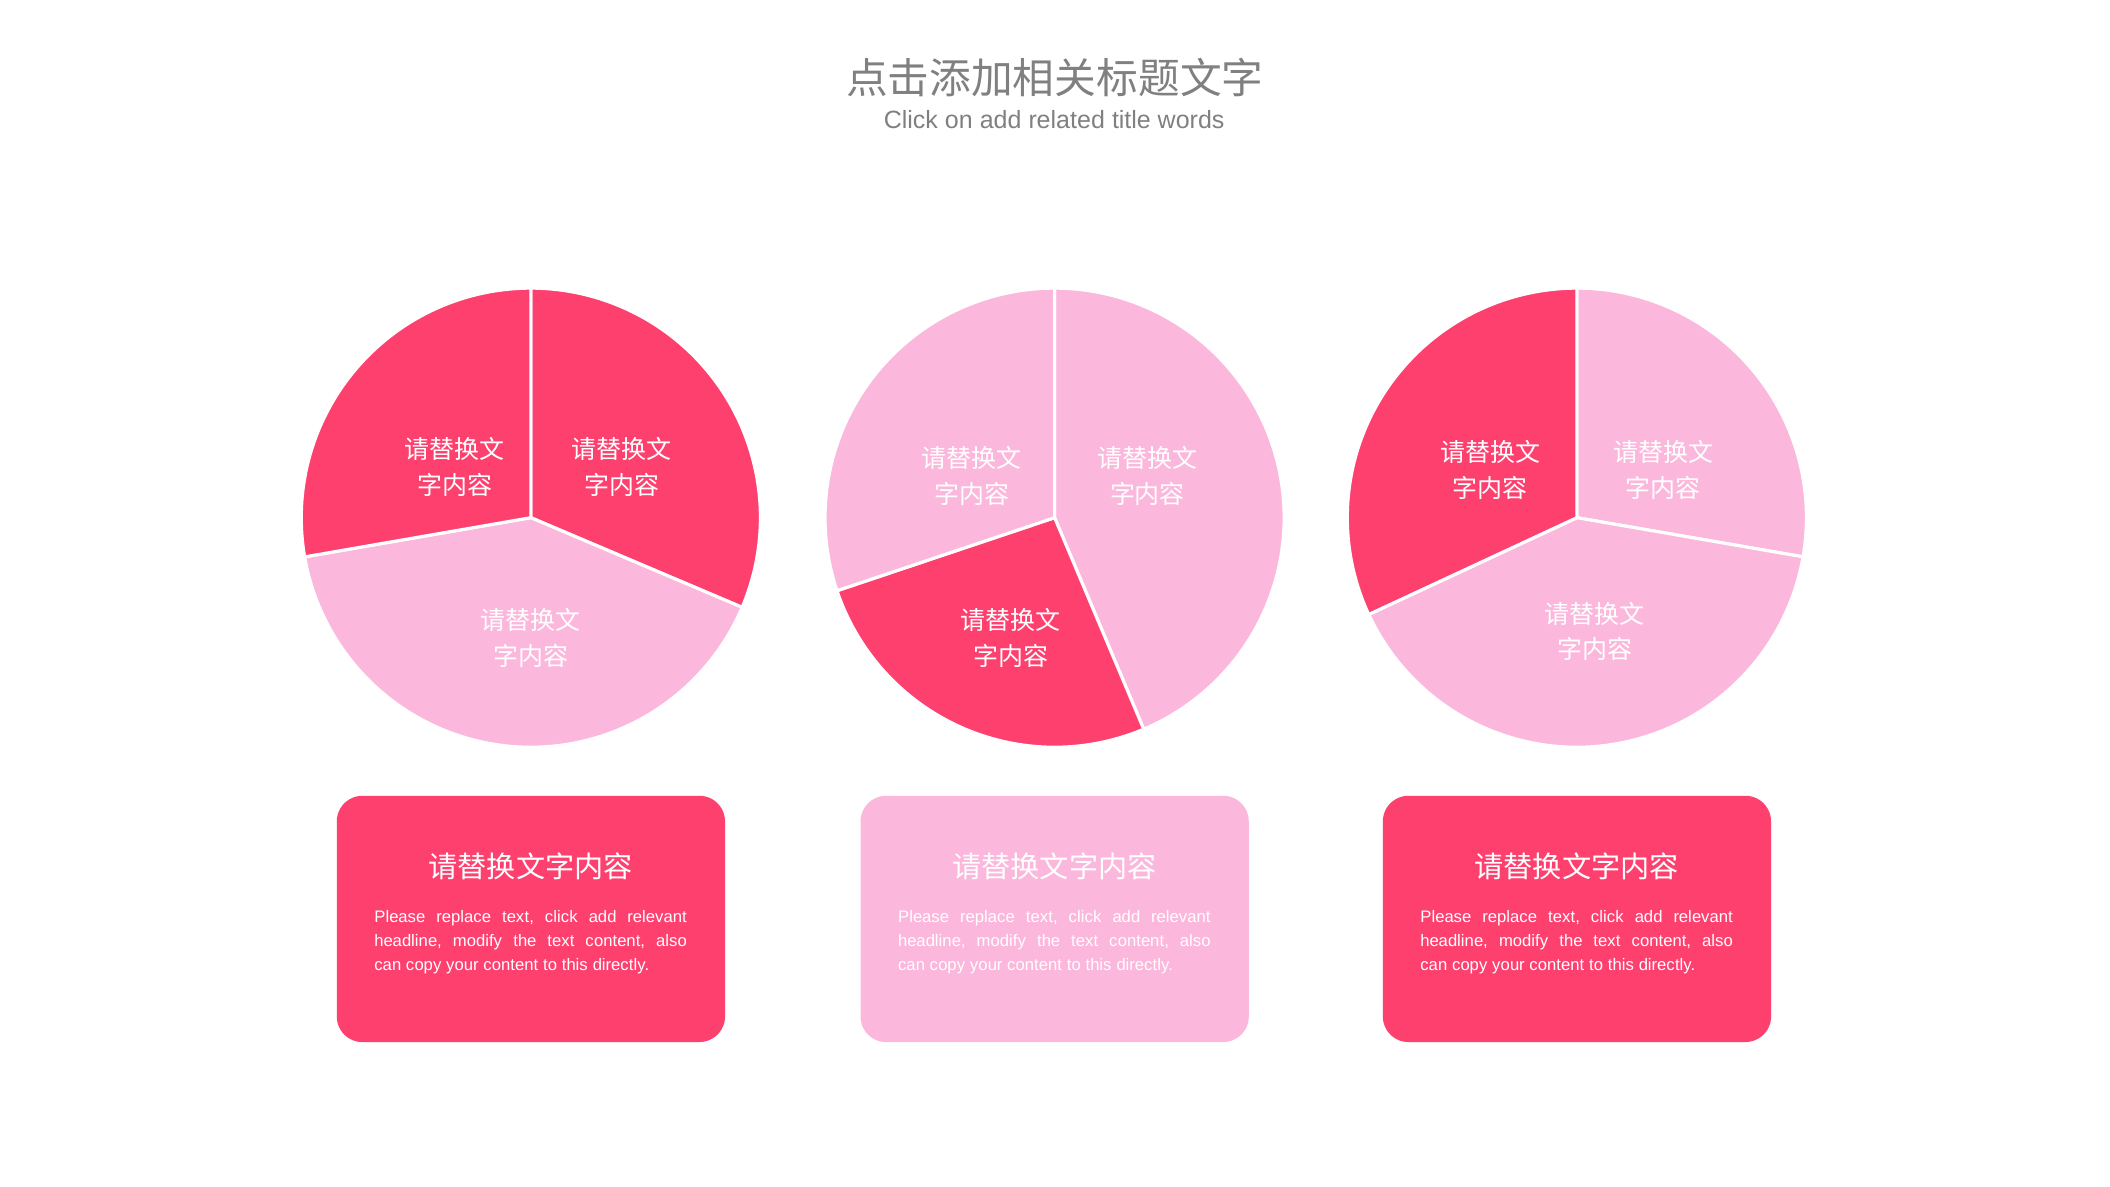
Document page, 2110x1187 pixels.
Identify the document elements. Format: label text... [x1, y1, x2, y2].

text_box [254, 278, 777, 757]
text_box Click on add related title words [864, 95, 1246, 158]
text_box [336, 795, 726, 1043]
text_box 点击添加相关标题文字 [803, 44, 1307, 107]
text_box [860, 795, 1249, 1043]
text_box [1300, 278, 1854, 757]
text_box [777, 278, 1300, 757]
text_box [1382, 795, 1772, 1043]
